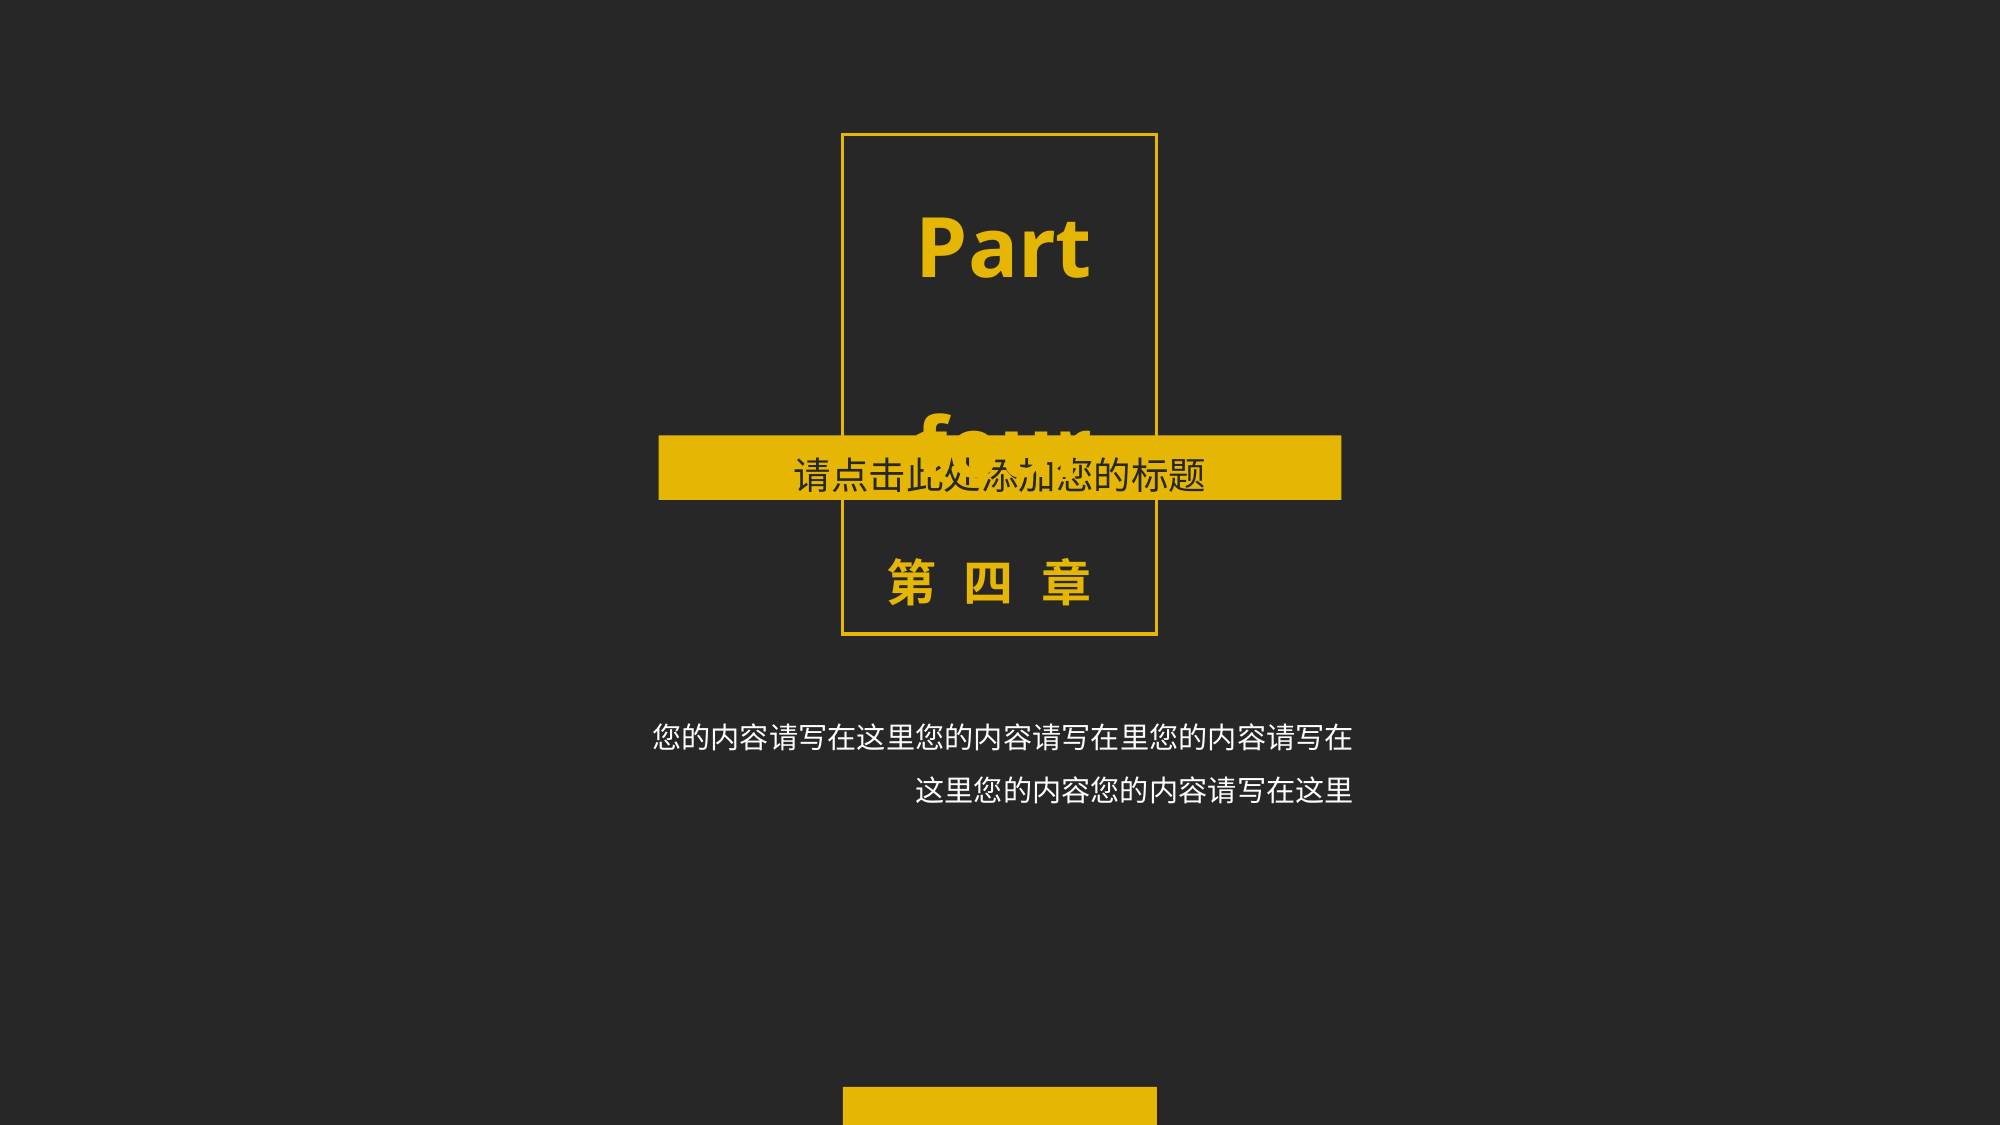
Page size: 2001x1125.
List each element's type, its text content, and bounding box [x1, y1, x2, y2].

text_box 请点击此处添加您的标题 [778, 422, 1222, 505]
text_box [842, 134, 1157, 422]
text_box [658, 435, 778, 500]
text_box 第 四 章 [871, 544, 1129, 624]
text_box [1222, 435, 1342, 500]
text_box [842, 505, 1157, 634]
text_box Part four [901, 186, 1110, 502]
text_box 您的内容请写在这里您的内容请写在里您的内容请写在这里您的内容您的内容请写在这里 [631, 694, 1369, 816]
text_box [842, 1086, 1157, 1125]
